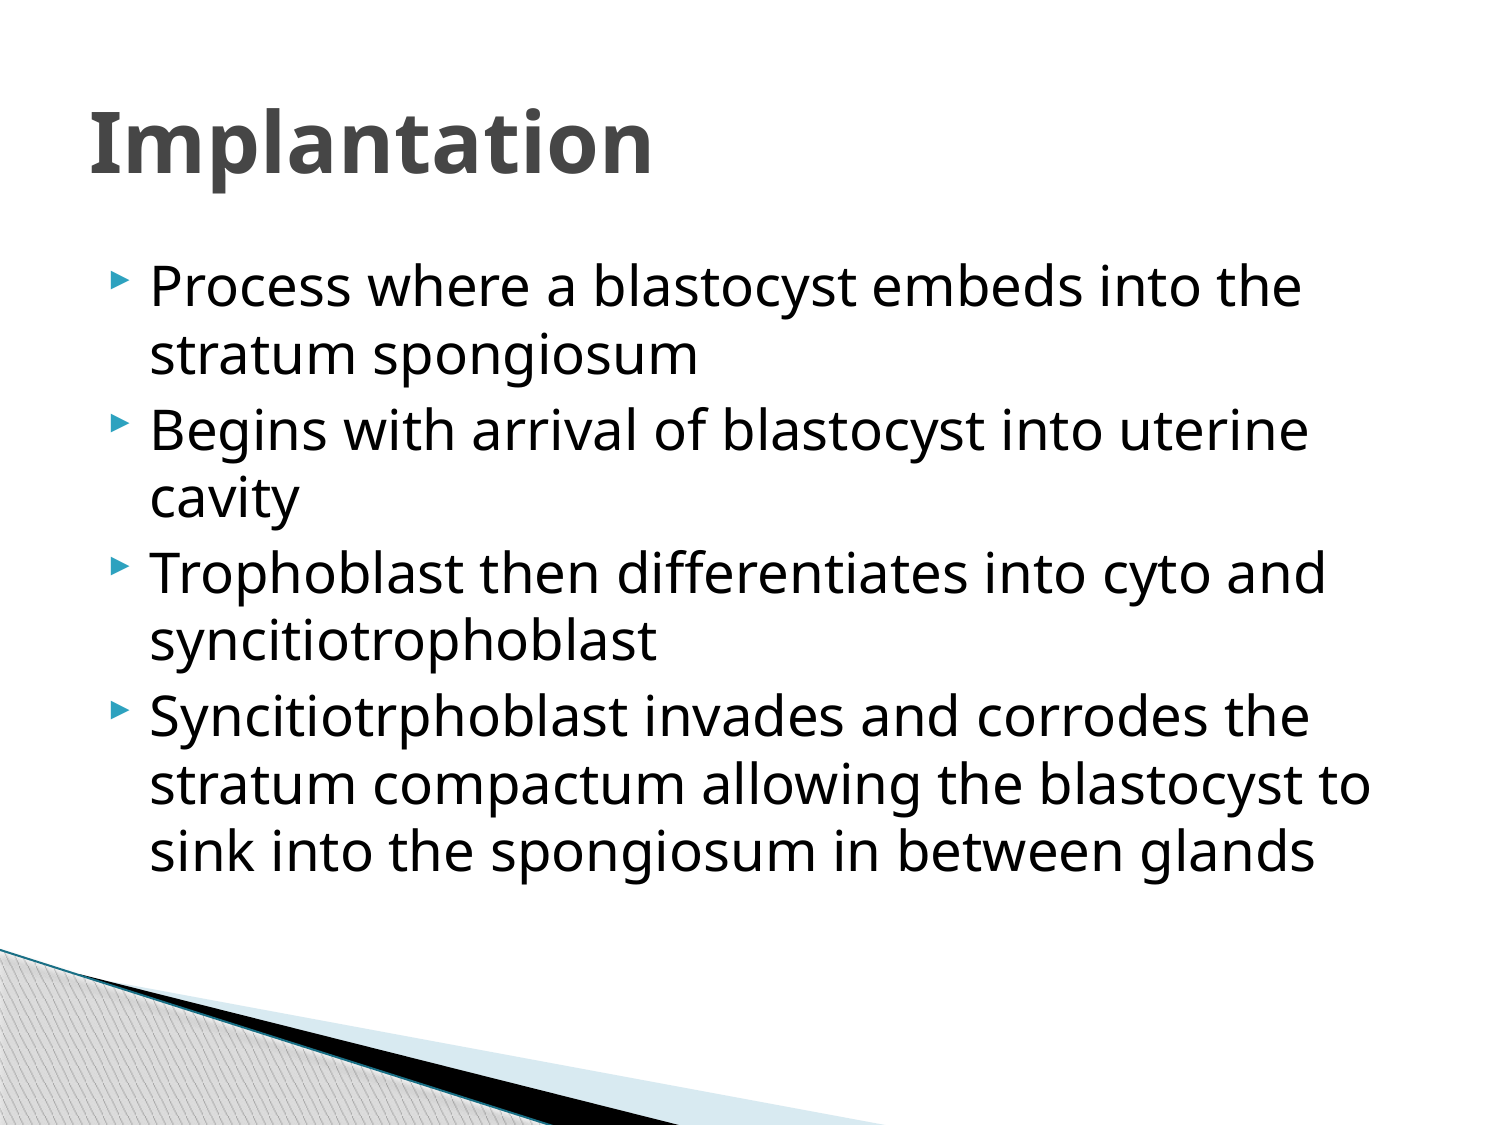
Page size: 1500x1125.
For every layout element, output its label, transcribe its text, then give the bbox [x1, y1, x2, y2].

title Implantation [75, 45, 1425, 233]
list Process where a blastocyst embeds into the stratum spongiosum Begins with arrival of blastocyst into uterine cavity Trophoblast then differentiates into cyto and syncitiotrophoblast Syncitiotrphoblast invades and corrodes the stratum compactum allowing the blastocyst to sink into the spongiosum in between glands [75, 243, 1425, 986]
